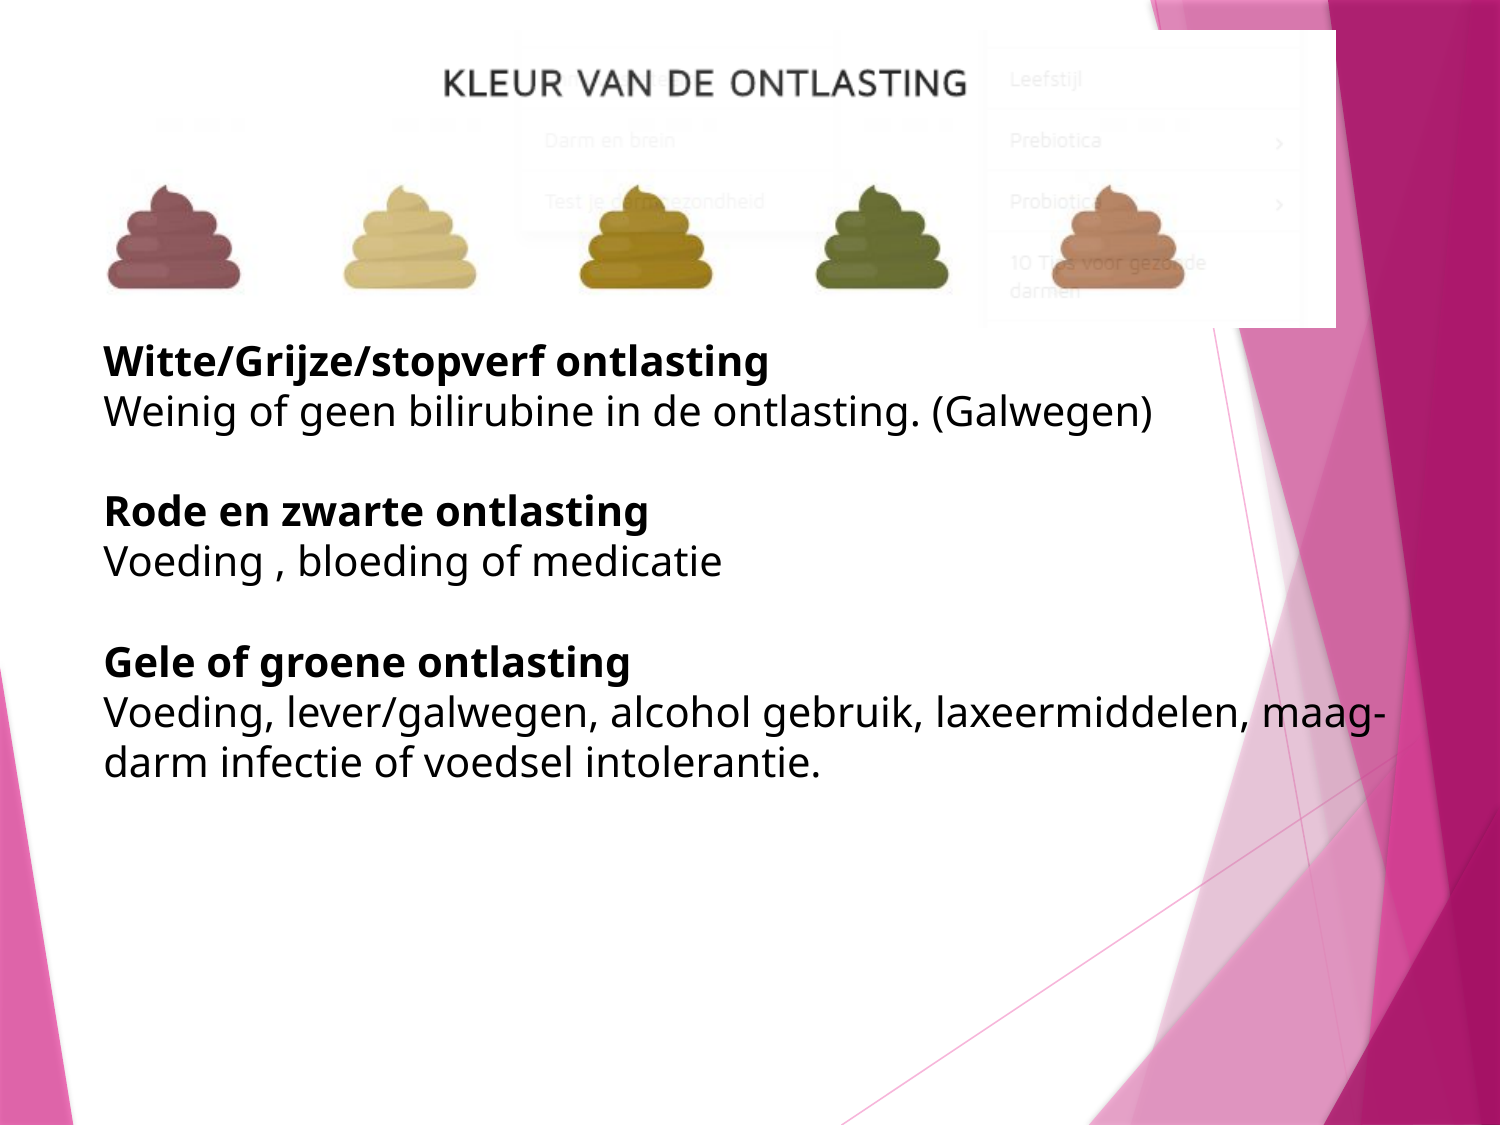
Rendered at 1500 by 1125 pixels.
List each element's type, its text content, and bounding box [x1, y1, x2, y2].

text_box Witte/Grijze/stopverf ontlasting Weinig of geen bilirubine in de ontlasting. (Galwegen) Rode en zwarte ontlasting Voeding , bloeding of medicatie Gele of groene ontlasting Voeding, lever/galwegen, alcohol gebruik, laxeermiddelen, maag-darm infectie of voedsel intolerantie. [88, 327, 1447, 793]
picture [28, 30, 1337, 329]
